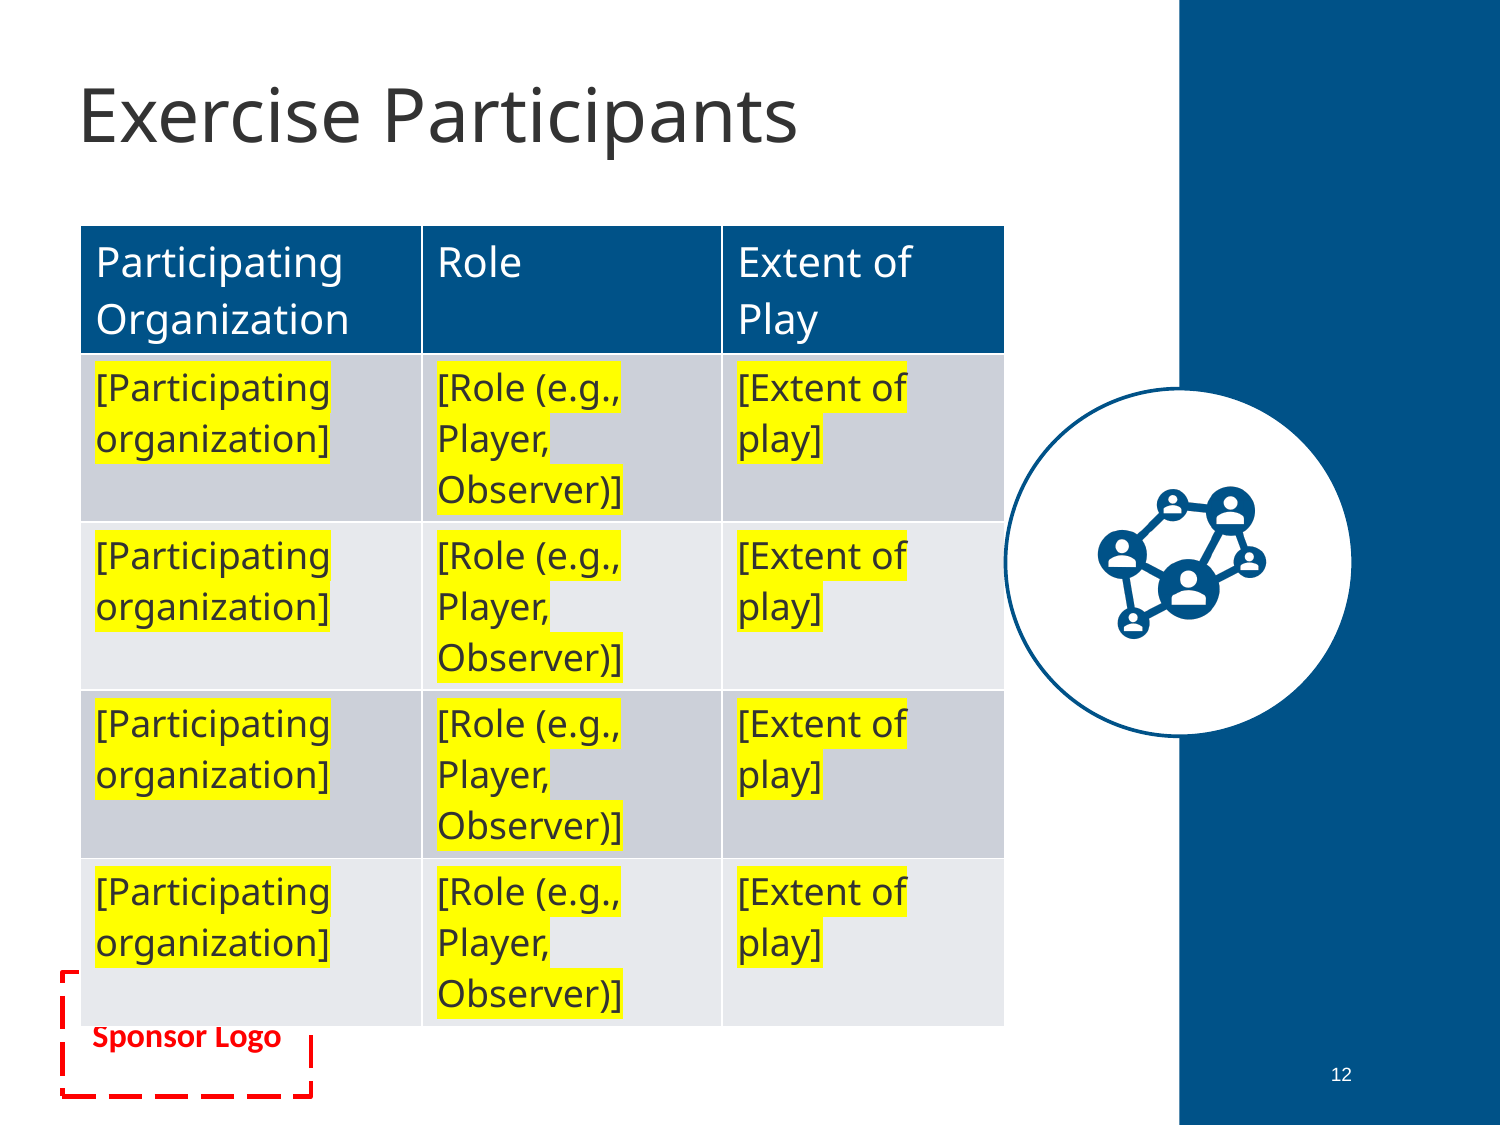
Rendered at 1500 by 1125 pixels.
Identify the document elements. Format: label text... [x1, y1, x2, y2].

table_cell [Participating organization] [81, 691, 421, 858]
table_header Participating Organization [81, 226, 421, 353]
table_cell [Role (e.g., Player, Observer)] [423, 355, 721, 521]
text_box [1003, 386, 1356, 739]
table_cell [Participating organization] [81, 355, 421, 521]
table_cell [Extent of play] [723, 355, 1004, 521]
table_cell [Extent of play] [723, 523, 1004, 689]
table_cell [Participating organization] [81, 859, 421, 1026]
table_cell [Role (e.g., Player, Observer)] [423, 523, 721, 689]
table_cell [Participating organization] [81, 523, 421, 689]
table_cell [Extent of play] [723, 691, 1004, 858]
picture [1086, 469, 1275, 658]
table_header Role [423, 226, 721, 353]
table_header Extent of Play [723, 226, 1004, 353]
slide_number 12 [1242, 1052, 1368, 1098]
text_box [1177, 0, 1500, 1125]
table_cell [Role (e.g., Player, Observer)] [423, 691, 721, 858]
table_cell [Extent of play] [723, 859, 1004, 1026]
title Exercise Participants [62, 31, 982, 195]
table_cell [Role (e.g., Player, Observer)] [423, 859, 721, 1026]
